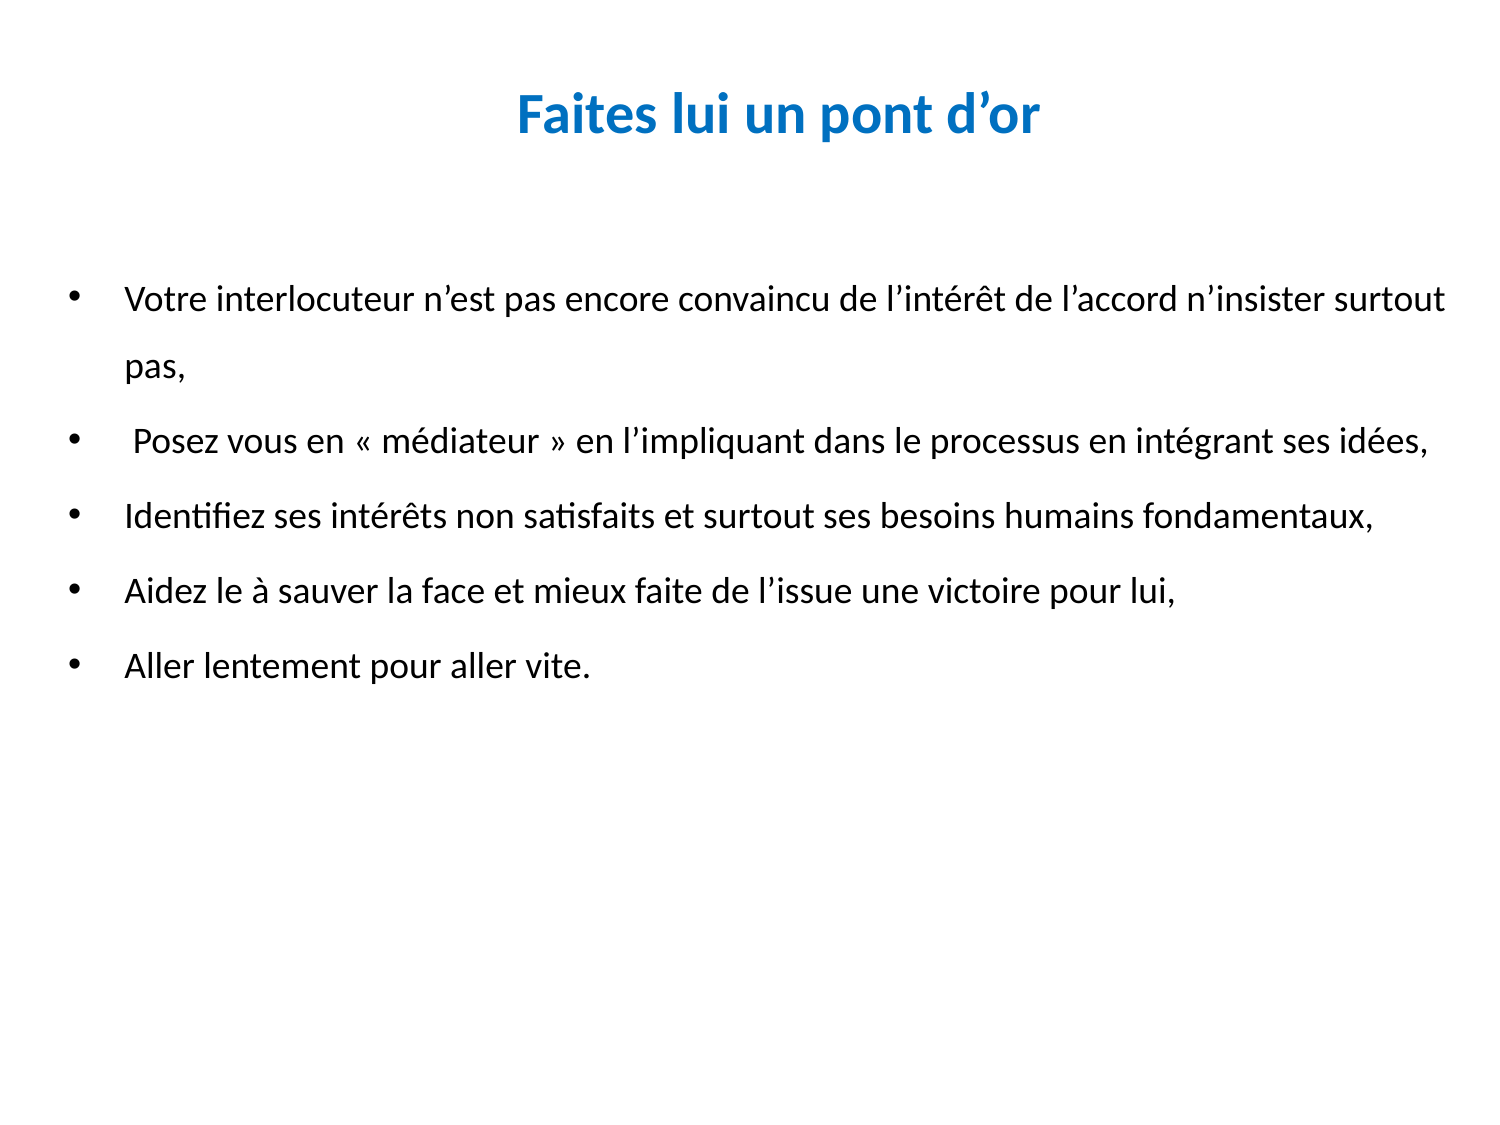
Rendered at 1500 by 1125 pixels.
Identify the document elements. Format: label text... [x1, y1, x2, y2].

title Faites lui un pont d’or [246, 46, 1313, 173]
list Votre interlocuteur n’est pas encore convaincu de l’intérêt de l’accord n’insister surtout pas, Posez vous en « médiateur » en l’impliquant dans le processus en intégrant ses idées, Identifiez ses intérêts non satisfaits et surtout ses besoins humains fondamentaux, Aidez le à sauver la face et mieux faite de l’issue une victoire pour lui, Aller lentement pour aller vite. [53, 243, 1472, 983]
